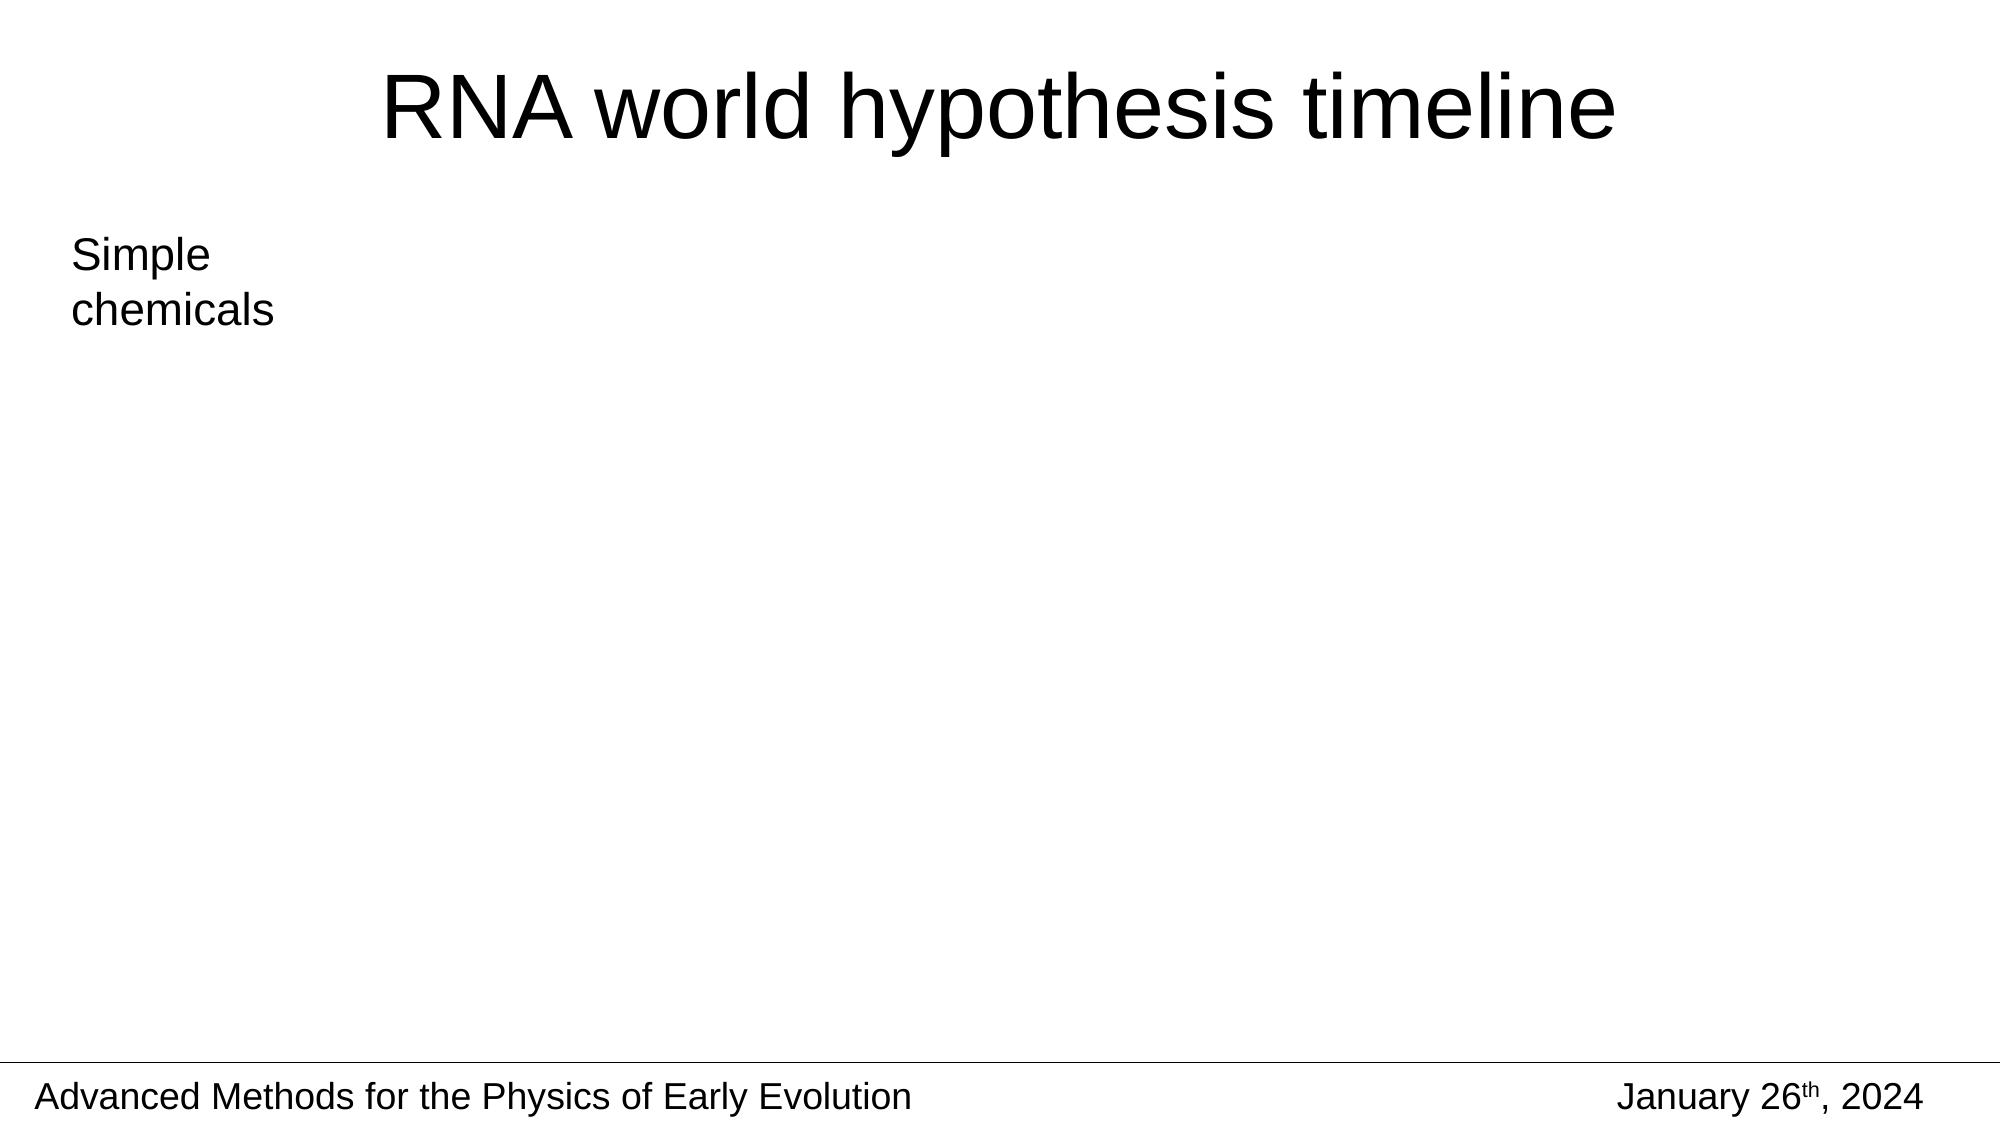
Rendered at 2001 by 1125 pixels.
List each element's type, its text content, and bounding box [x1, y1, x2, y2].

text_box Simple chemicals [56, 217, 323, 343]
text_box Advanced Methods for the Physics of Early Evolution [19, 1064, 928, 1125]
text_box January 26th, 2024 [1602, 1064, 1939, 1125]
title RNA world hypothesis timeline [137, 0, 1863, 218]
